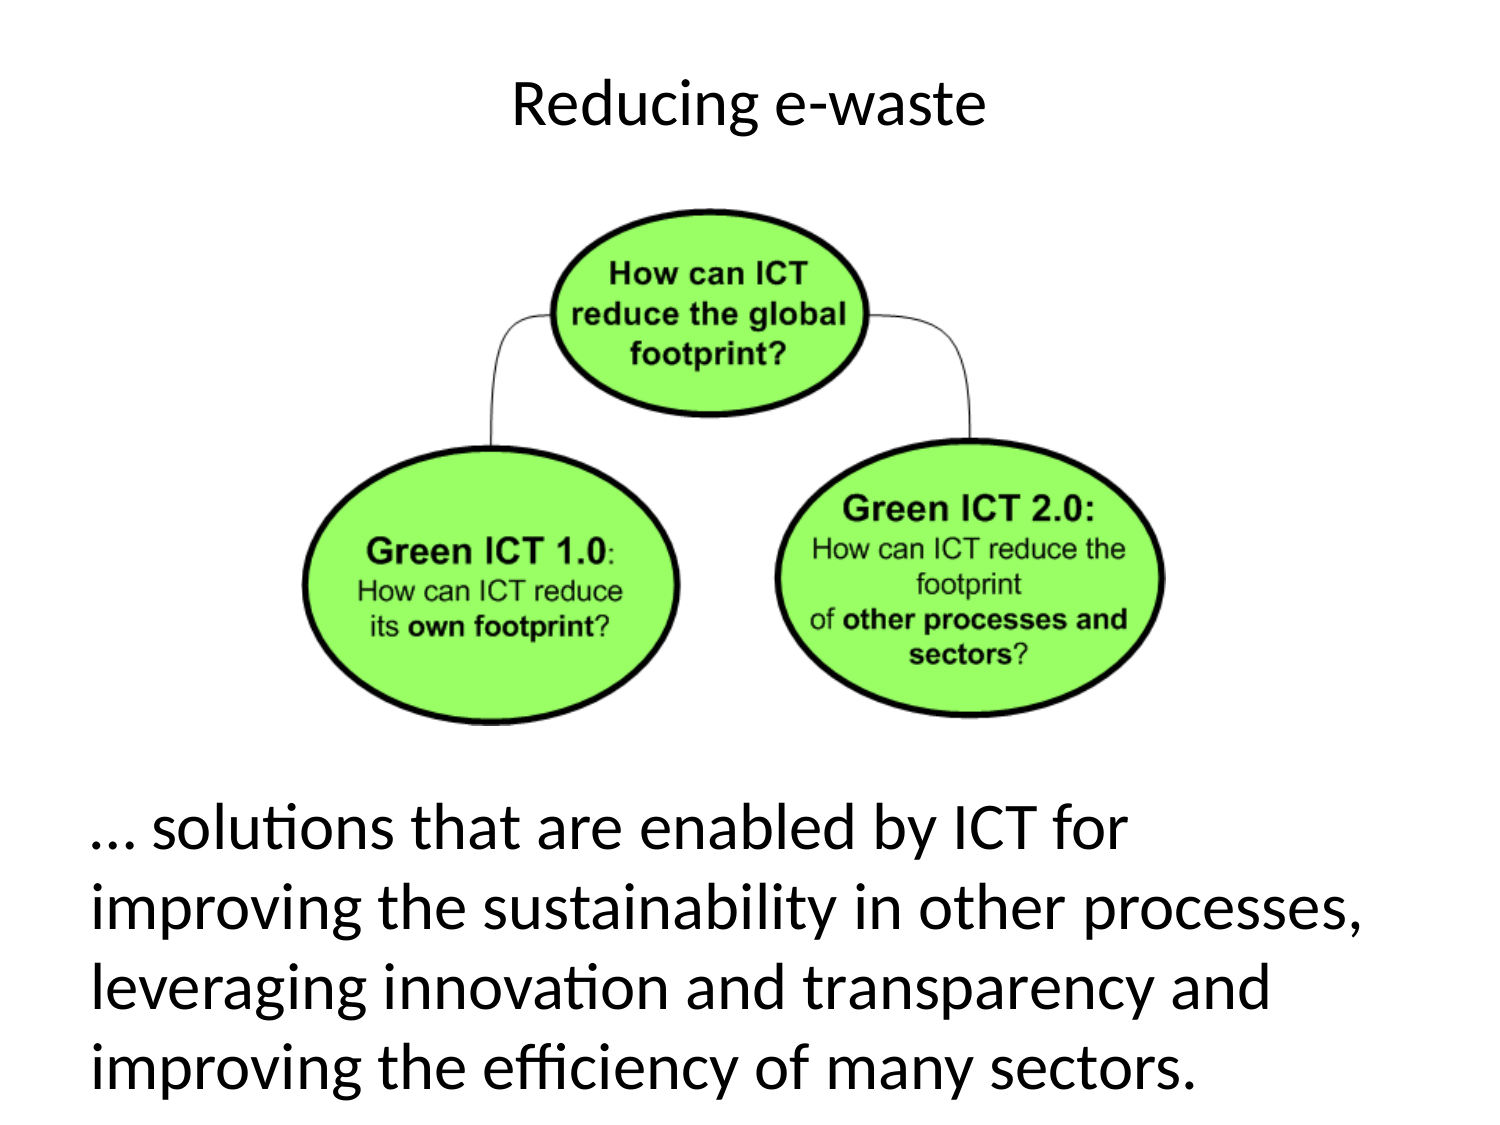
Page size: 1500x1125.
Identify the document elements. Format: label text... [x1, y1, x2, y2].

picture [300, 207, 1166, 726]
list … solutions that are enabled by ICT for improving the sustainability in other processes, leveraging innovation and transparency and improving the efficiency of many sectors. [75, 775, 1425, 1125]
title Reducing e-waste [75, 45, 1425, 233]
